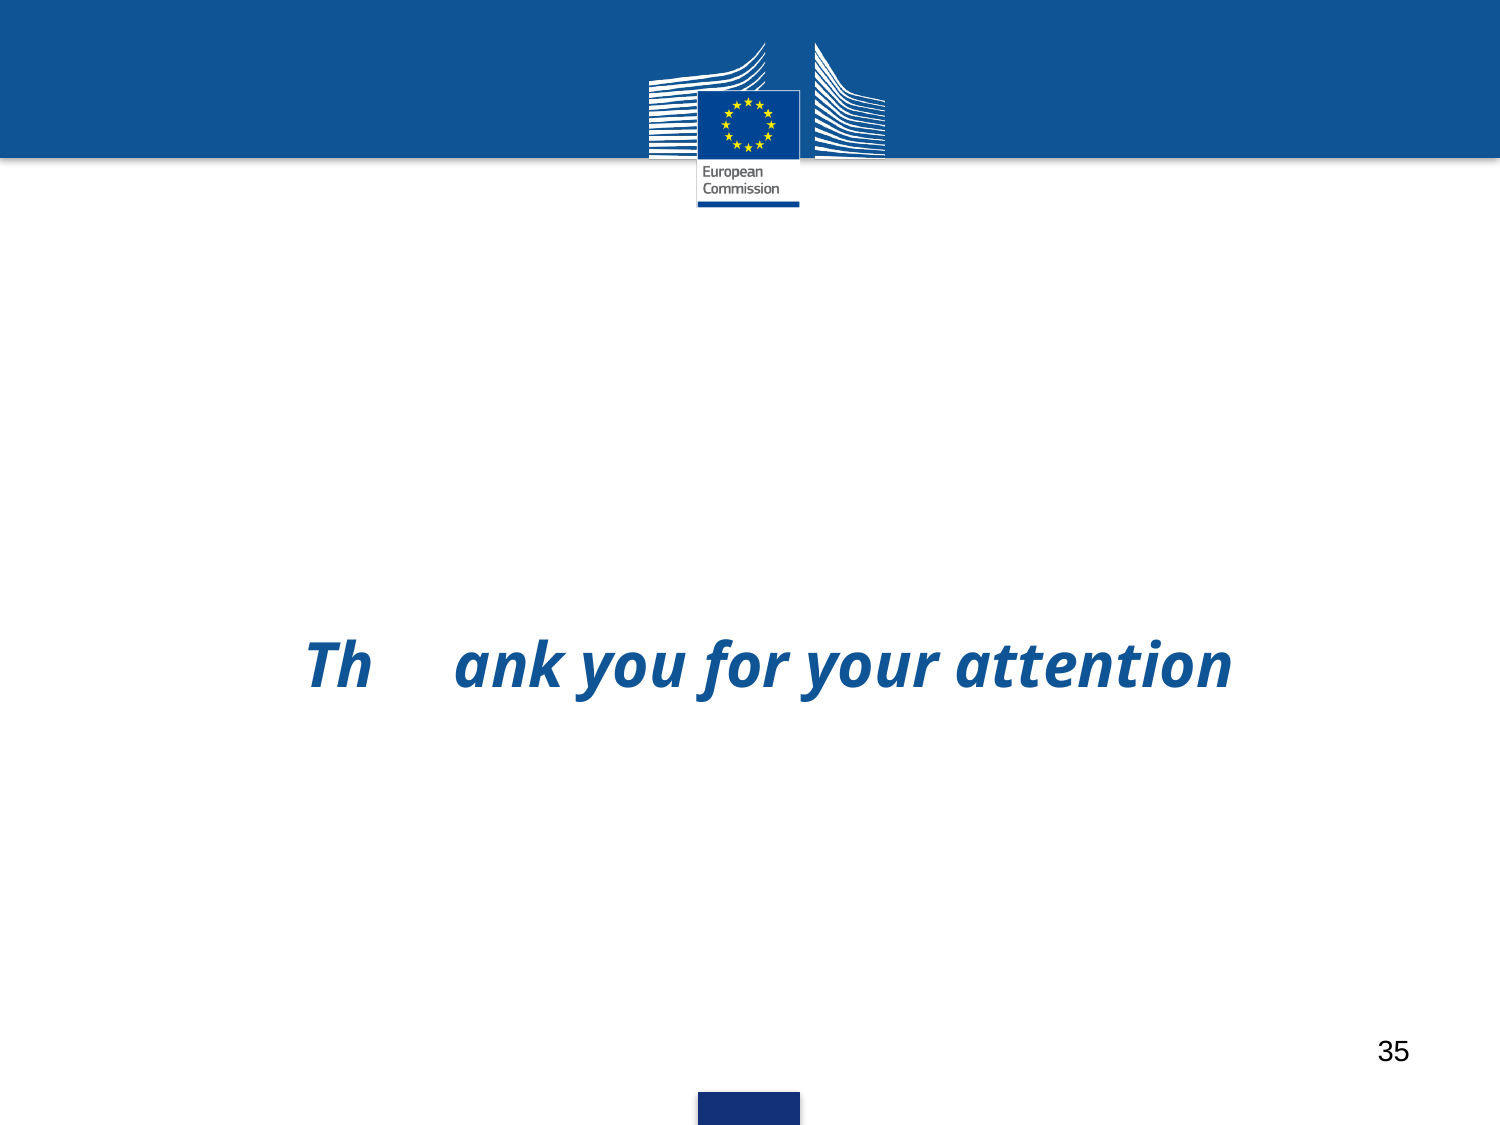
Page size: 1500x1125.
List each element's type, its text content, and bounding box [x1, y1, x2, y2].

title Th ank you for your attention [64, 585, 1416, 740]
slide_number 35 [1074, 1024, 1426, 1103]
picture [649, 42, 885, 208]
